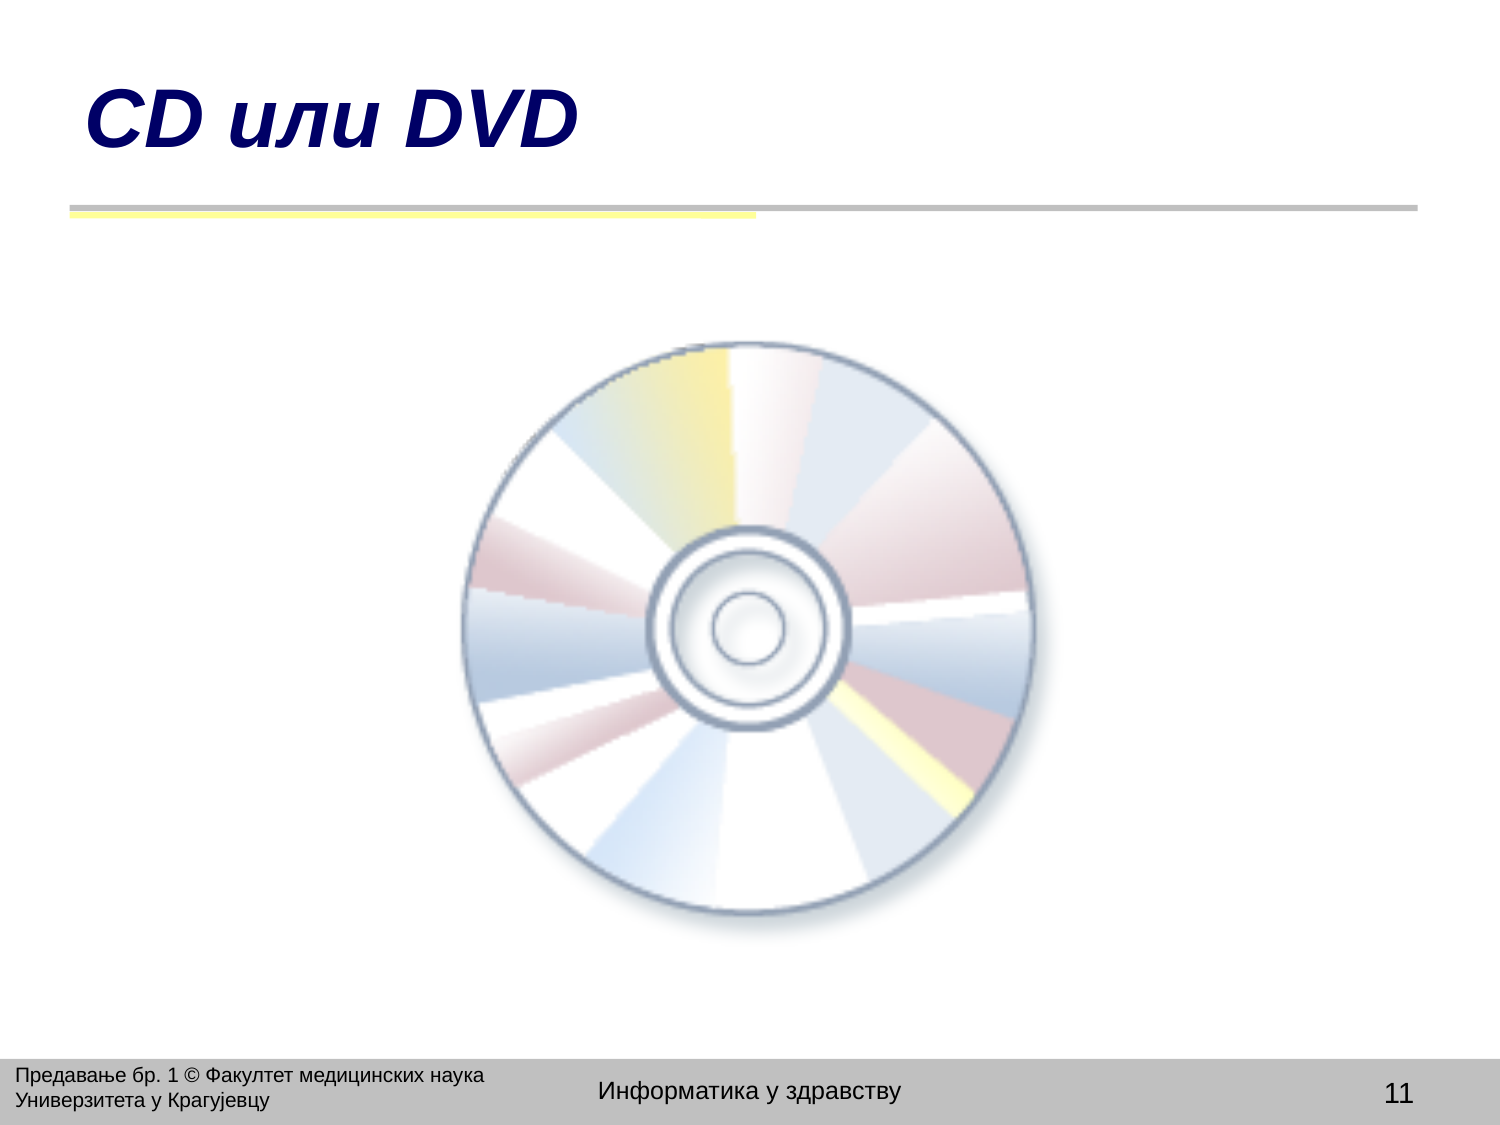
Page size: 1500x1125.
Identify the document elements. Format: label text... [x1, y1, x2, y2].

title CD или DVD [69, 19, 1426, 208]
footer Информатика у здравству [512, 1066, 988, 1125]
slide_number 11 [1079, 1066, 1430, 1125]
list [381, 261, 1119, 999]
slide_number Предавање бр. 1 © Факултет медицинских наука Универзитета у Крагујевцу [0, 1053, 599, 1108]
